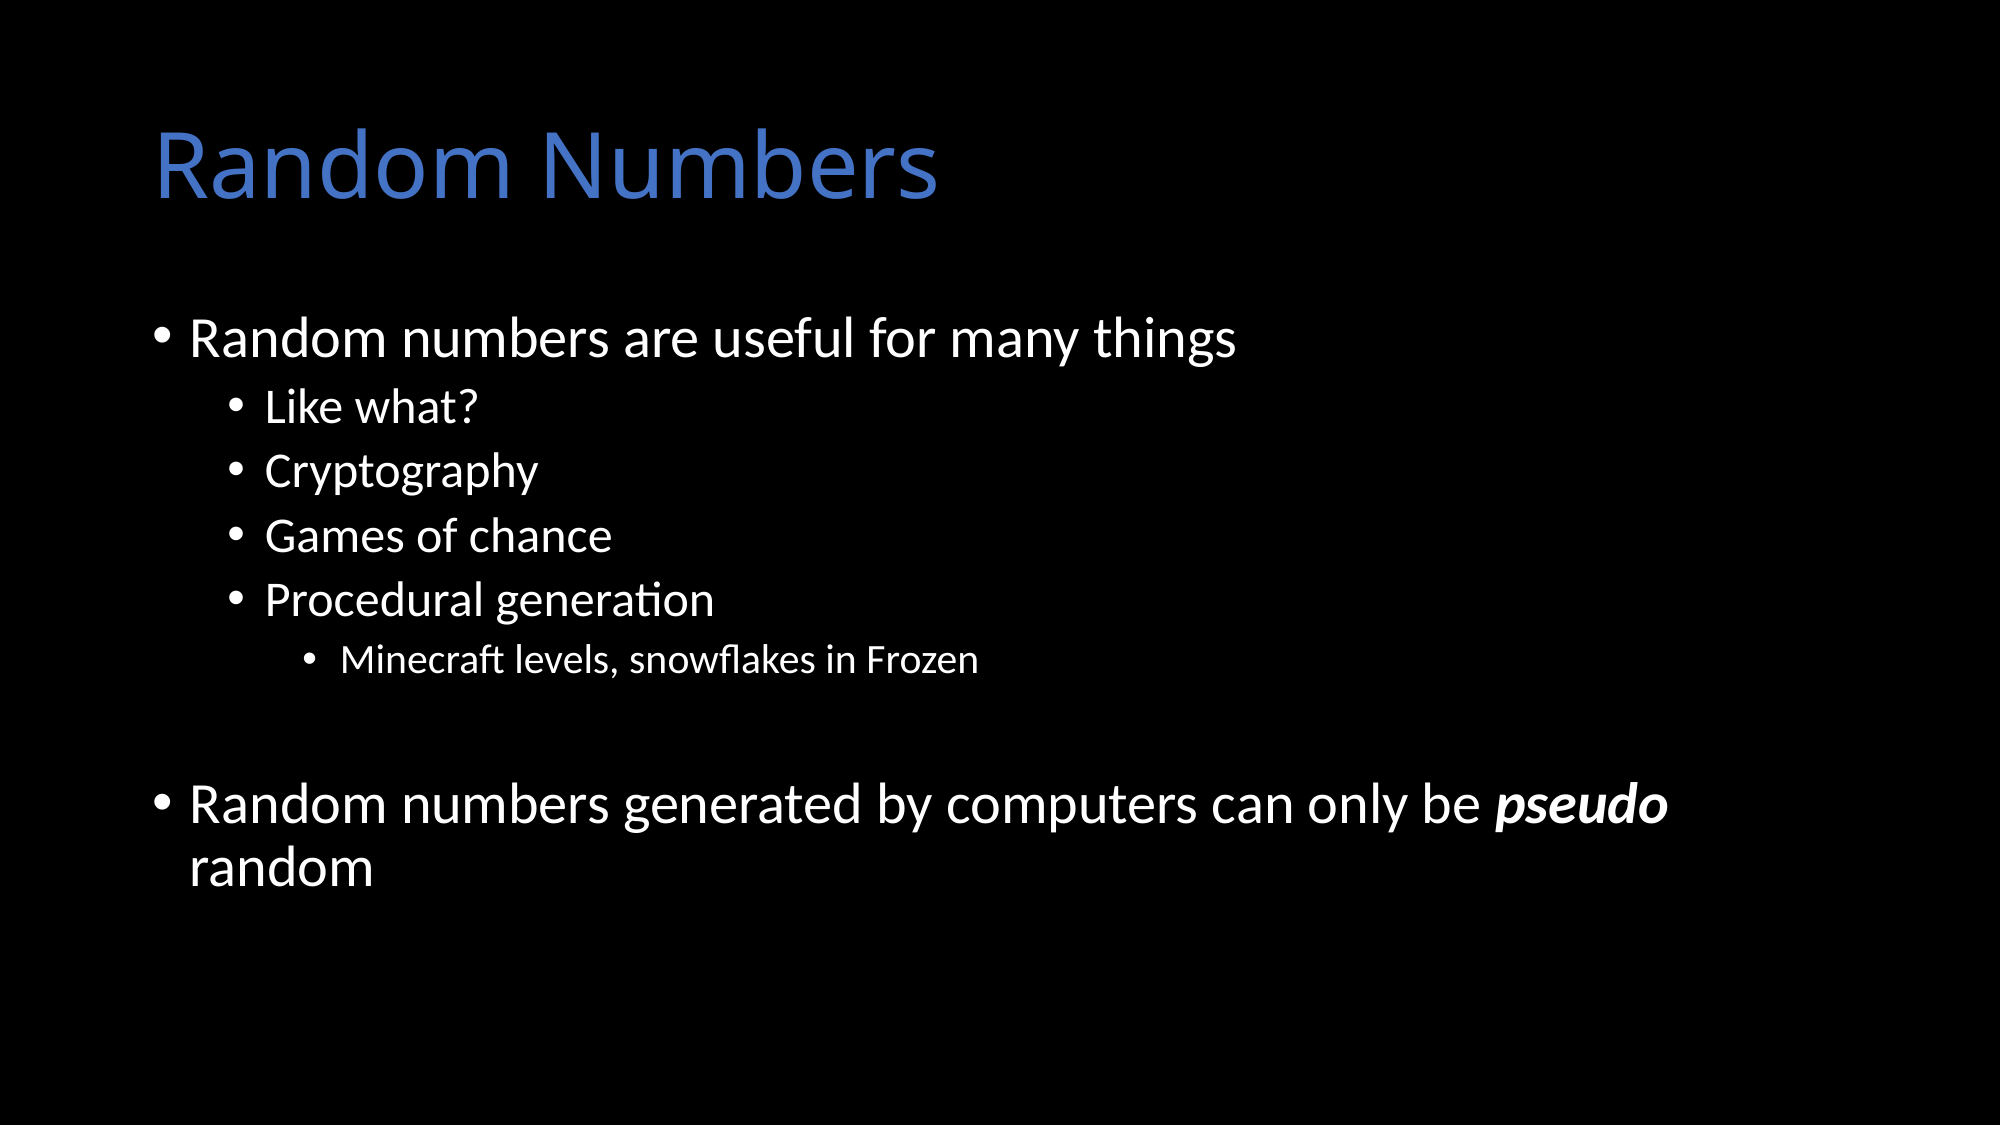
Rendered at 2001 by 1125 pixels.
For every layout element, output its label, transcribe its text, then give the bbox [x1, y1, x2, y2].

title Random Numbers [137, 59, 1863, 278]
list Random numbers are useful for many things Like what? Cryptography Games of chance Procedural generation Minecraft levels, snowflakes in Frozen Random numbers generated by computers can only be pseudo random [137, 299, 1863, 1014]
